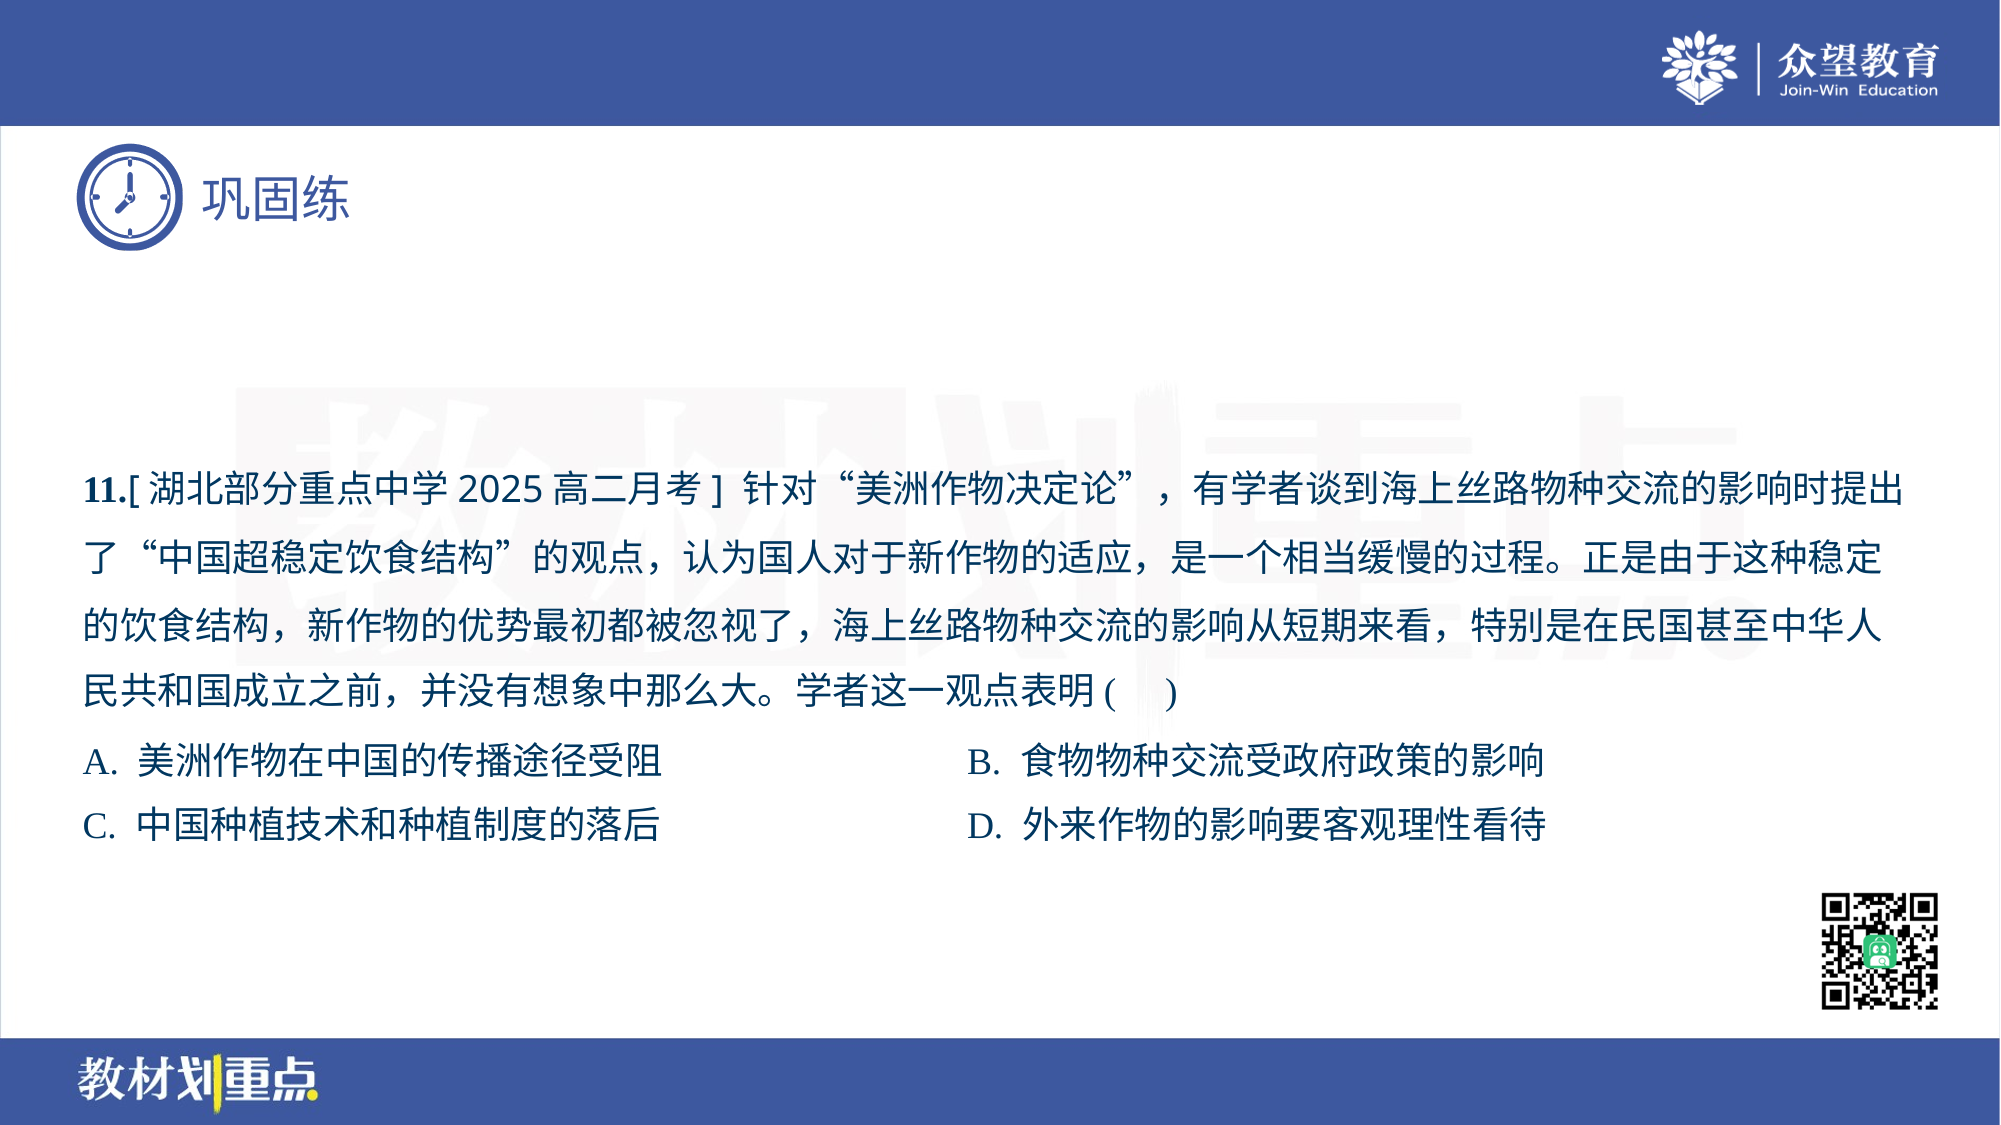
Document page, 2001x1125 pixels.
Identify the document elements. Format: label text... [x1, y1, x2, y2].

text_box A. 美洲作物在中国的传播途径受阻 B. 食物物种交流受政府政策的影响 C. 中国种植技术和种植制度的落后 D. 外来作物的影响要客观理性看待 [82, 713, 1817, 840]
text_box 11.[湖北部分重点中学2025高二月考] 针对“美洲作物决定论”，有学者谈到海上丝路物种交流的影响时提出 了“中国超稳定饮食结构”的观点，认为国人对于新作物的适应，是一个相当缓慢的过程。正是由于这种稳定 的饮食结构，新作物的优势最初都被忽视了，海上丝路物种交流的影响从短期来看，特别是在民国甚至中华人 民共和国成立之前，并没有想象中那么大。学者这一观点表明( ) [82, 441, 1817, 706]
picture [0, 0, 2000, 1125]
